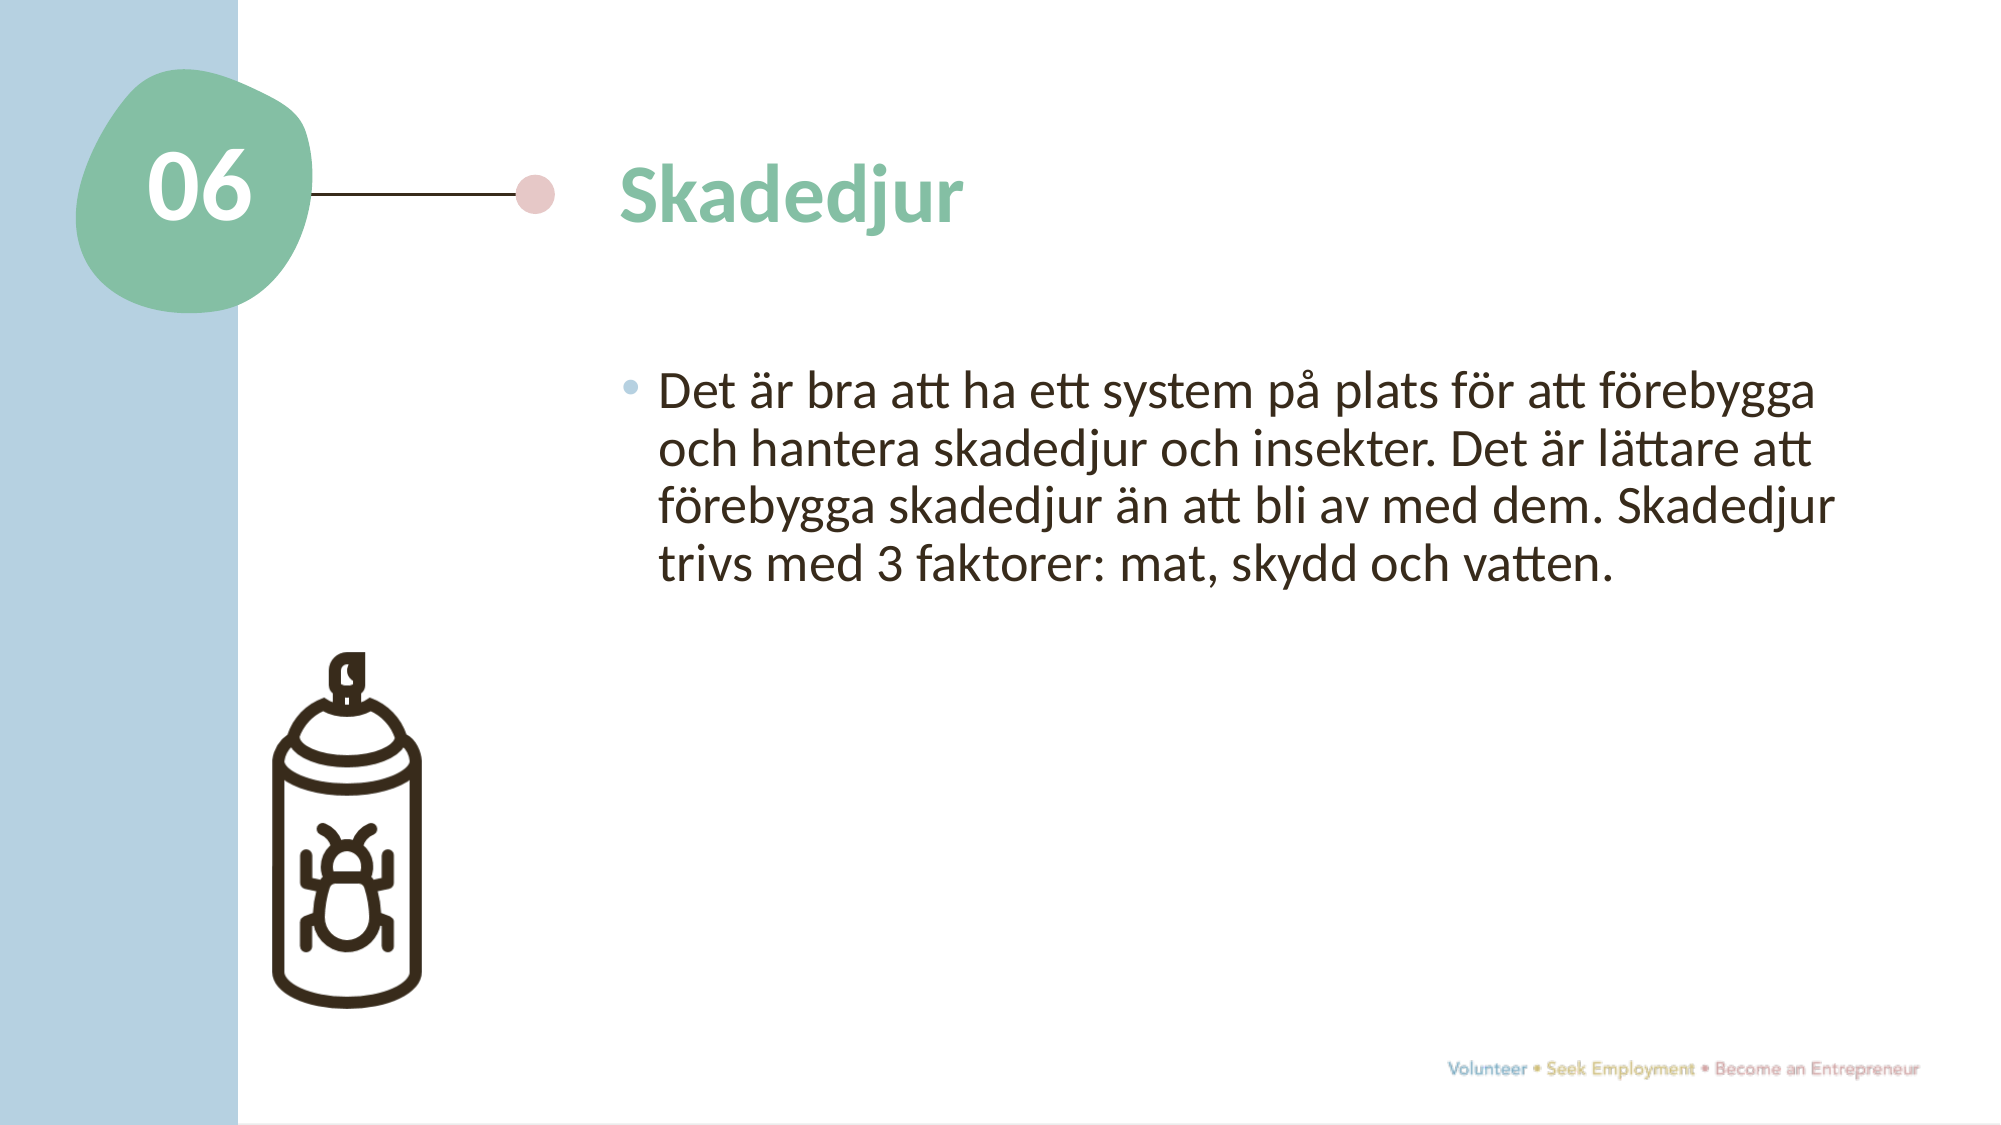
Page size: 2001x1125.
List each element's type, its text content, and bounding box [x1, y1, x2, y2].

text_box [87, 264, 287, 314]
picture [153, 635, 541, 1023]
text_box [107, 69, 302, 123]
text_box Det är bra att ha ett system på plats för att förebygga och hantera skadedjur och insekter. Det är lättare att förebygga skadedjur än att bli av med dem. Skadedjur trivs med 3 faktorer: mat, skydd och vatten. [606, 354, 1908, 868]
picture [1418, 1046, 1971, 1103]
text_box 06 [73, 123, 328, 264]
text_box Skadedjur [604, 147, 1865, 255]
text_box [0, 0, 239, 1125]
text_box [514, 173, 556, 216]
